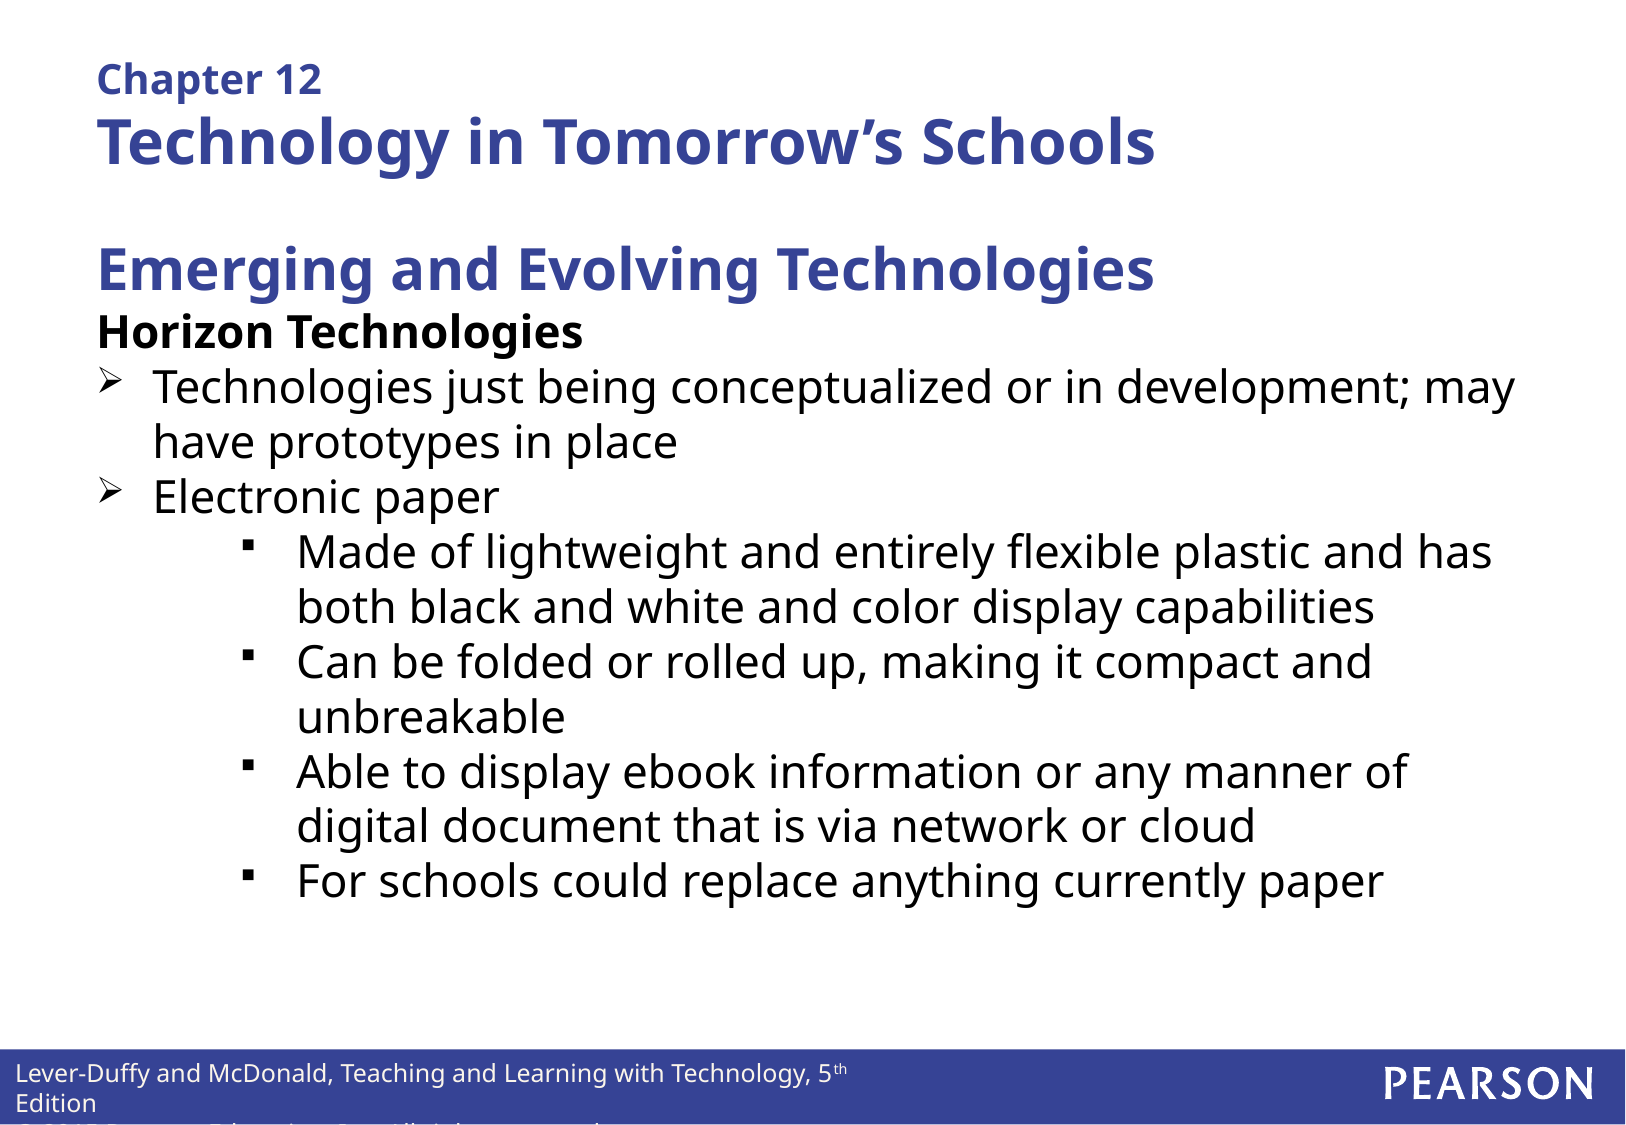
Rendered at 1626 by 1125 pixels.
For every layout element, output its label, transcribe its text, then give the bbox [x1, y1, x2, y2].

list Emerging and Evolving Technologies Horizon Technologies Technologies just being conceptualized or in development; may have prototypes in place Electronic paper Made of lightweight and entirely flexible plastic and has both black and white and color display capabilities Can be folded or rolled up, making it compact and unbreakable Able to display ebook information or any manner of digital document that is via network or cloud For schools could replace anything currently paper [81, 224, 1544, 1005]
title Chapter 12 Technology in Tomorrow’s Schools [81, 45, 1544, 224]
